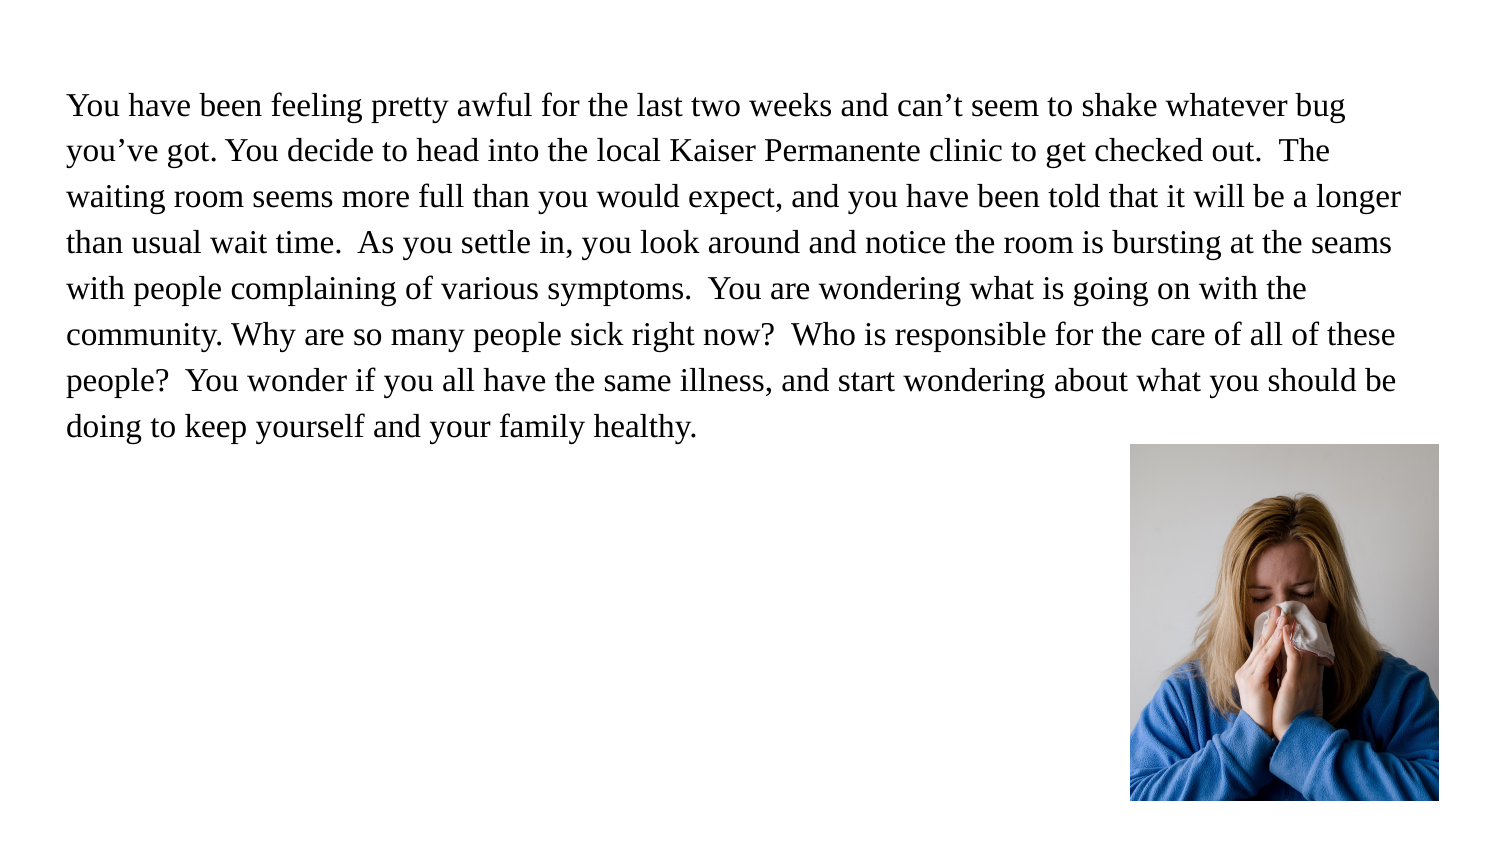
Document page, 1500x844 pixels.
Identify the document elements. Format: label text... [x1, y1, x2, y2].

picture [1129, 444, 1439, 801]
title You have been feeling pretty awful for the last two weeks and can’t seem to shake whatever bug you’ve got. You decide to head into the local Kaiser Permanente clinic to get checked out. The waiting room seems more full than you would expect, and you have been told that it will be a longer than usual wait time. As you settle in, you look around and notice the room is bursting at the seams with people complaining of various symptoms. You are wondering what is going on with the community. Why are so many people sick right now? Who is responsible for the care of all of these people? You wonder if you all have the same illness, and start wondering about what you should be doing to keep yourself and your family healthy. [51, 122, 1449, 459]
